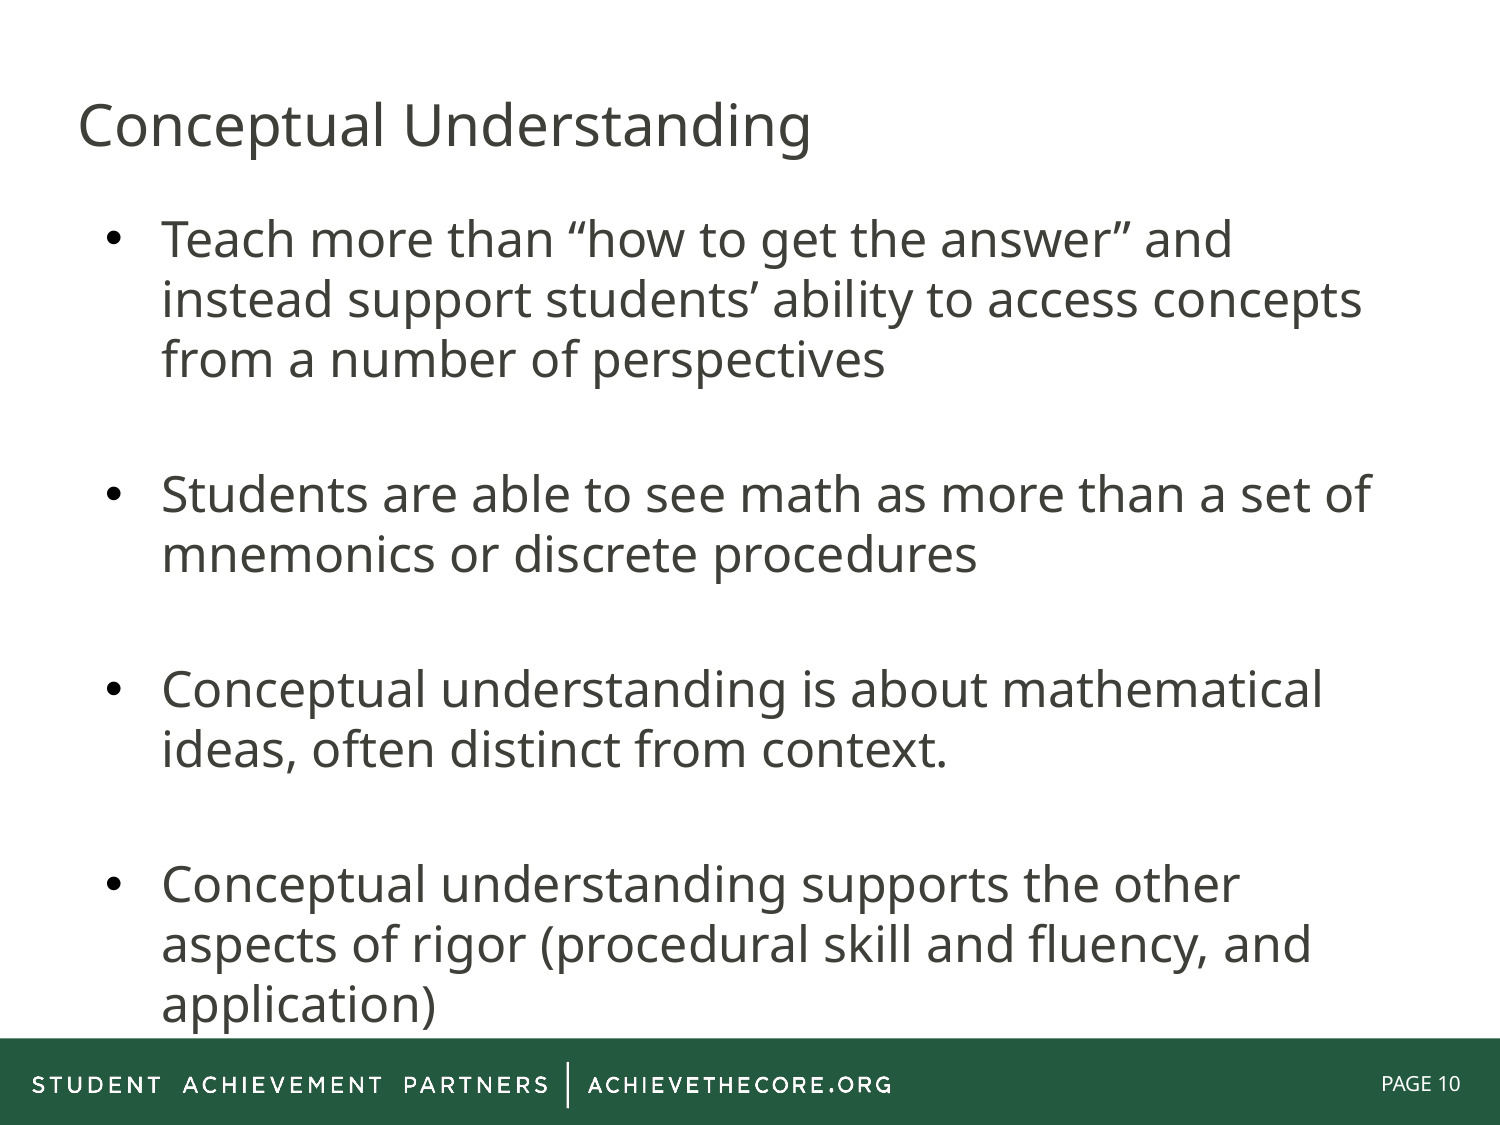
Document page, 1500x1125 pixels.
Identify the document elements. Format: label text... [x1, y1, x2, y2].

title Conceptual Understanding [62, 79, 1425, 166]
list Teach more than “how to get the answer” and instead support students’ ability to access concepts from a number of perspectives Students are able to see math as more than a set of mnemonics or discrete procedures Conceptual understanding is about mathematical ideas, often distinct from context. Conceptual understanding supports the other aspects of rigor (procedural skill and fluency, and application) [90, 200, 1425, 852]
picture [12, 1055, 911, 1112]
